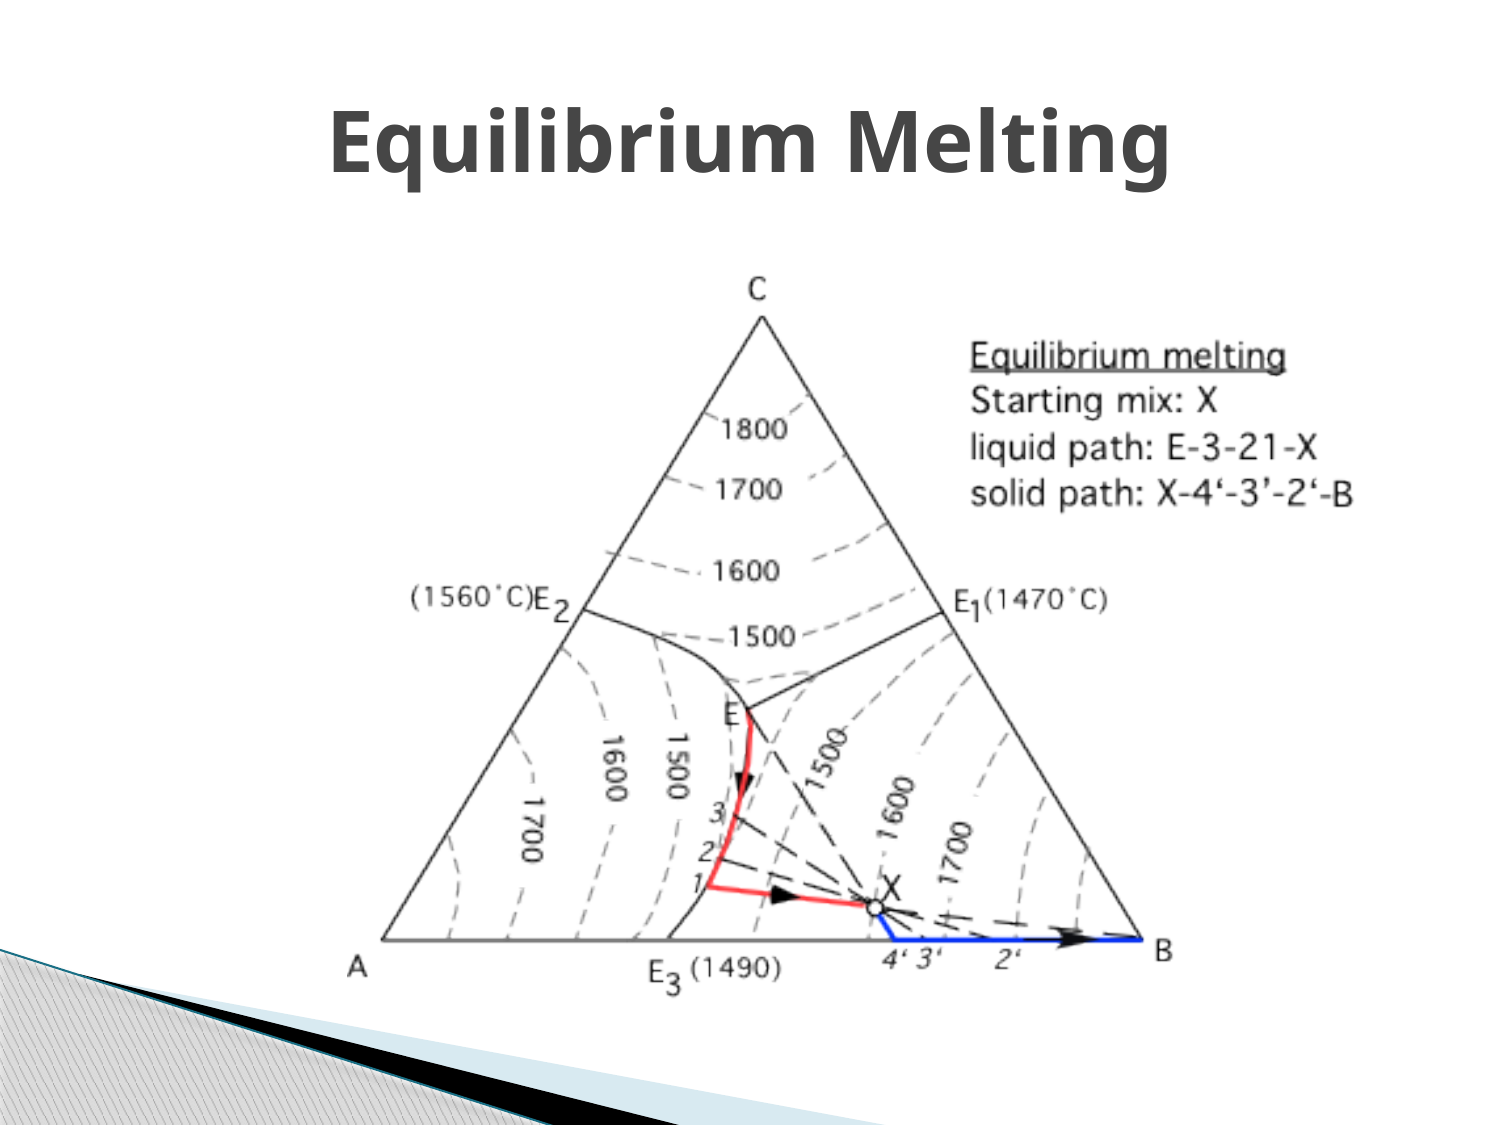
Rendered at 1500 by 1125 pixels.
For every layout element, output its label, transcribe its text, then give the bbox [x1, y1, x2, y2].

picture [347, 269, 1360, 1007]
title Equilibrium Melting [75, 45, 1425, 233]
